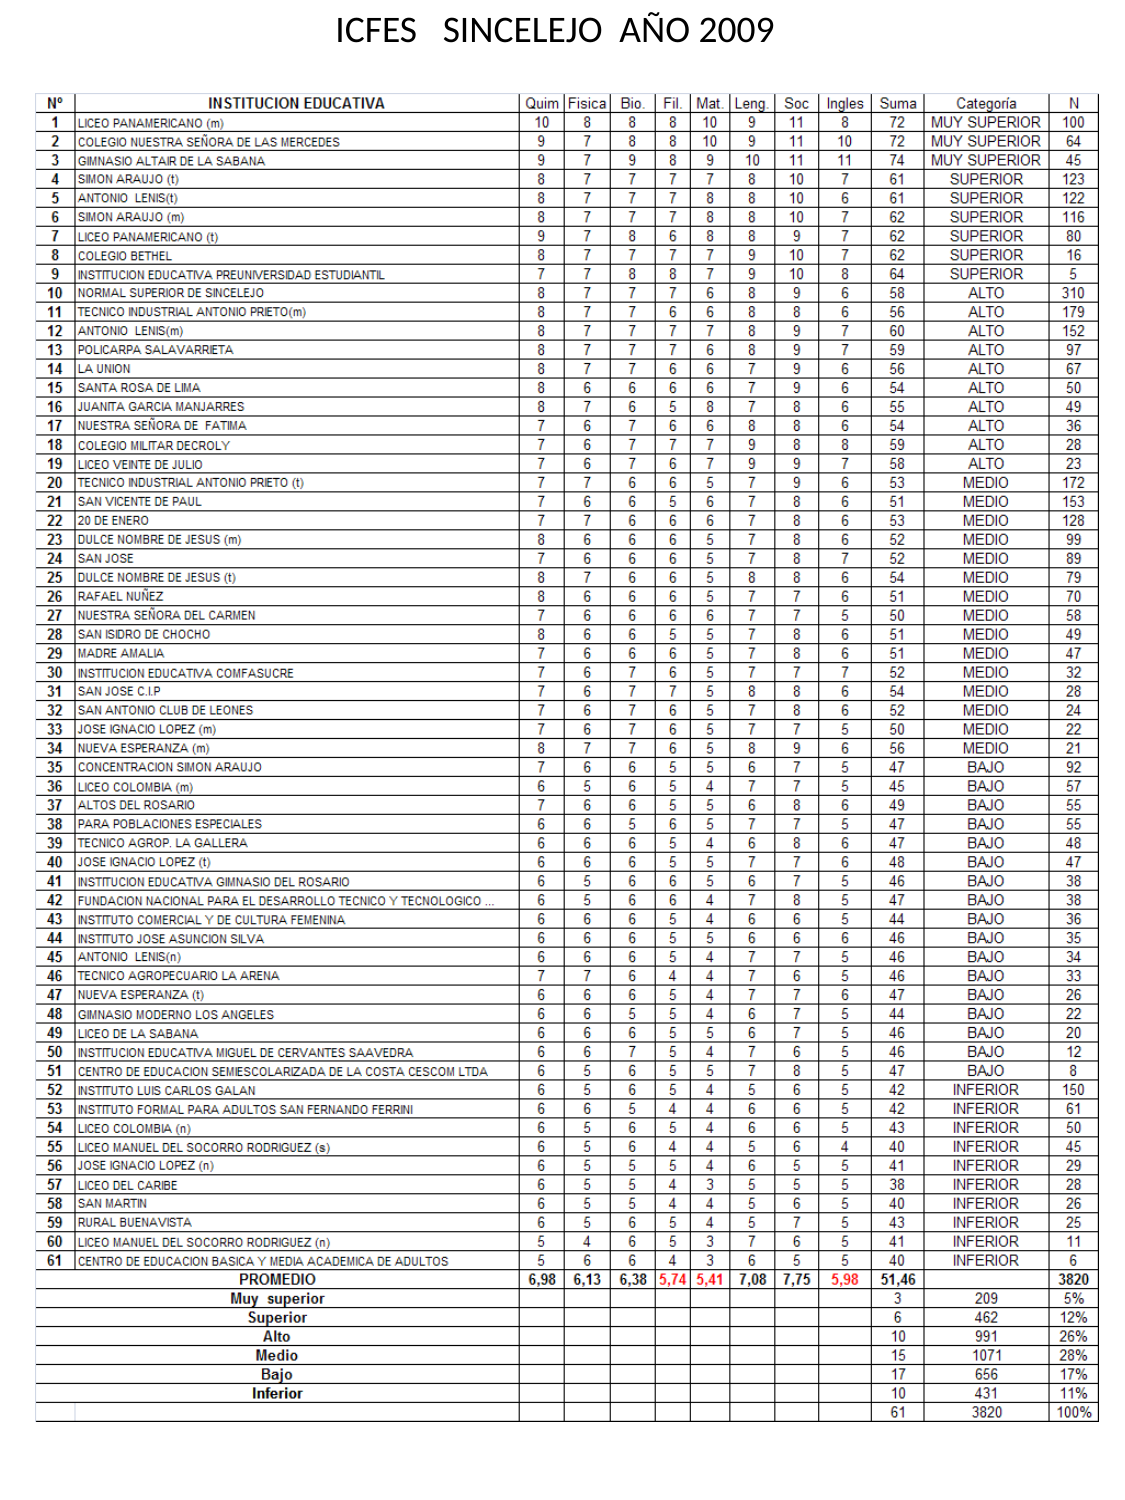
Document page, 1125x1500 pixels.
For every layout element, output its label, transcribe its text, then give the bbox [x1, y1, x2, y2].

picture [34, 93, 1099, 1423]
text_box ICFES SINCELEJO AÑO 2009 [38, 0, 1082, 57]
